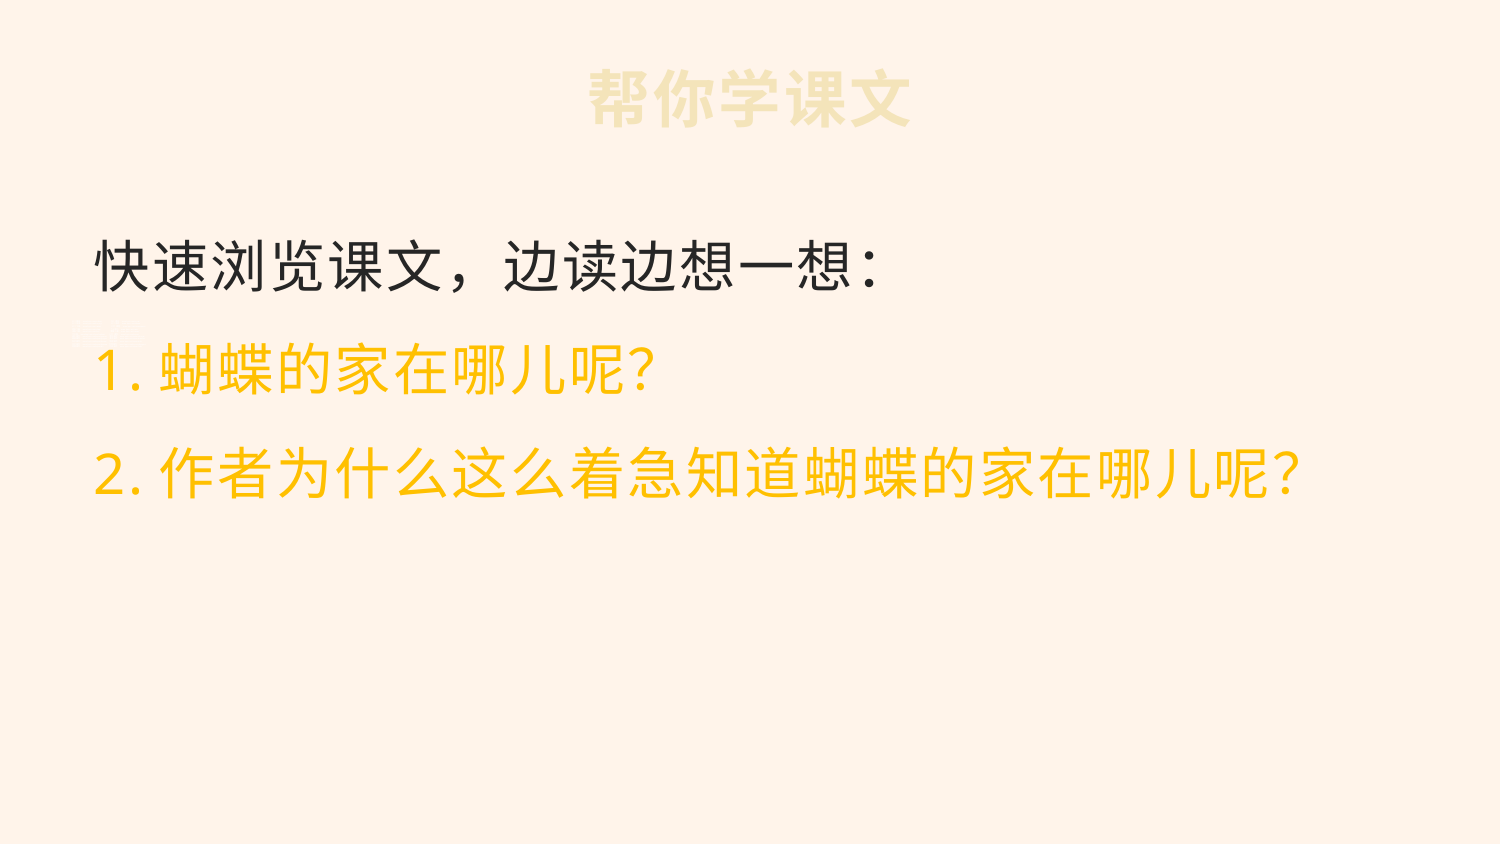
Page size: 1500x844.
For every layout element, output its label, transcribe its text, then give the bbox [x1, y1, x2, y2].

list 快速浏览课文，边读边想一想： 1.蝴蝶的家在哪儿呢？ 2.作者为什么这么着急知道蝴蝶的家在哪儿呢？ [82, 205, 1418, 781]
title 帮你学课文 [82, 54, 1418, 109]
